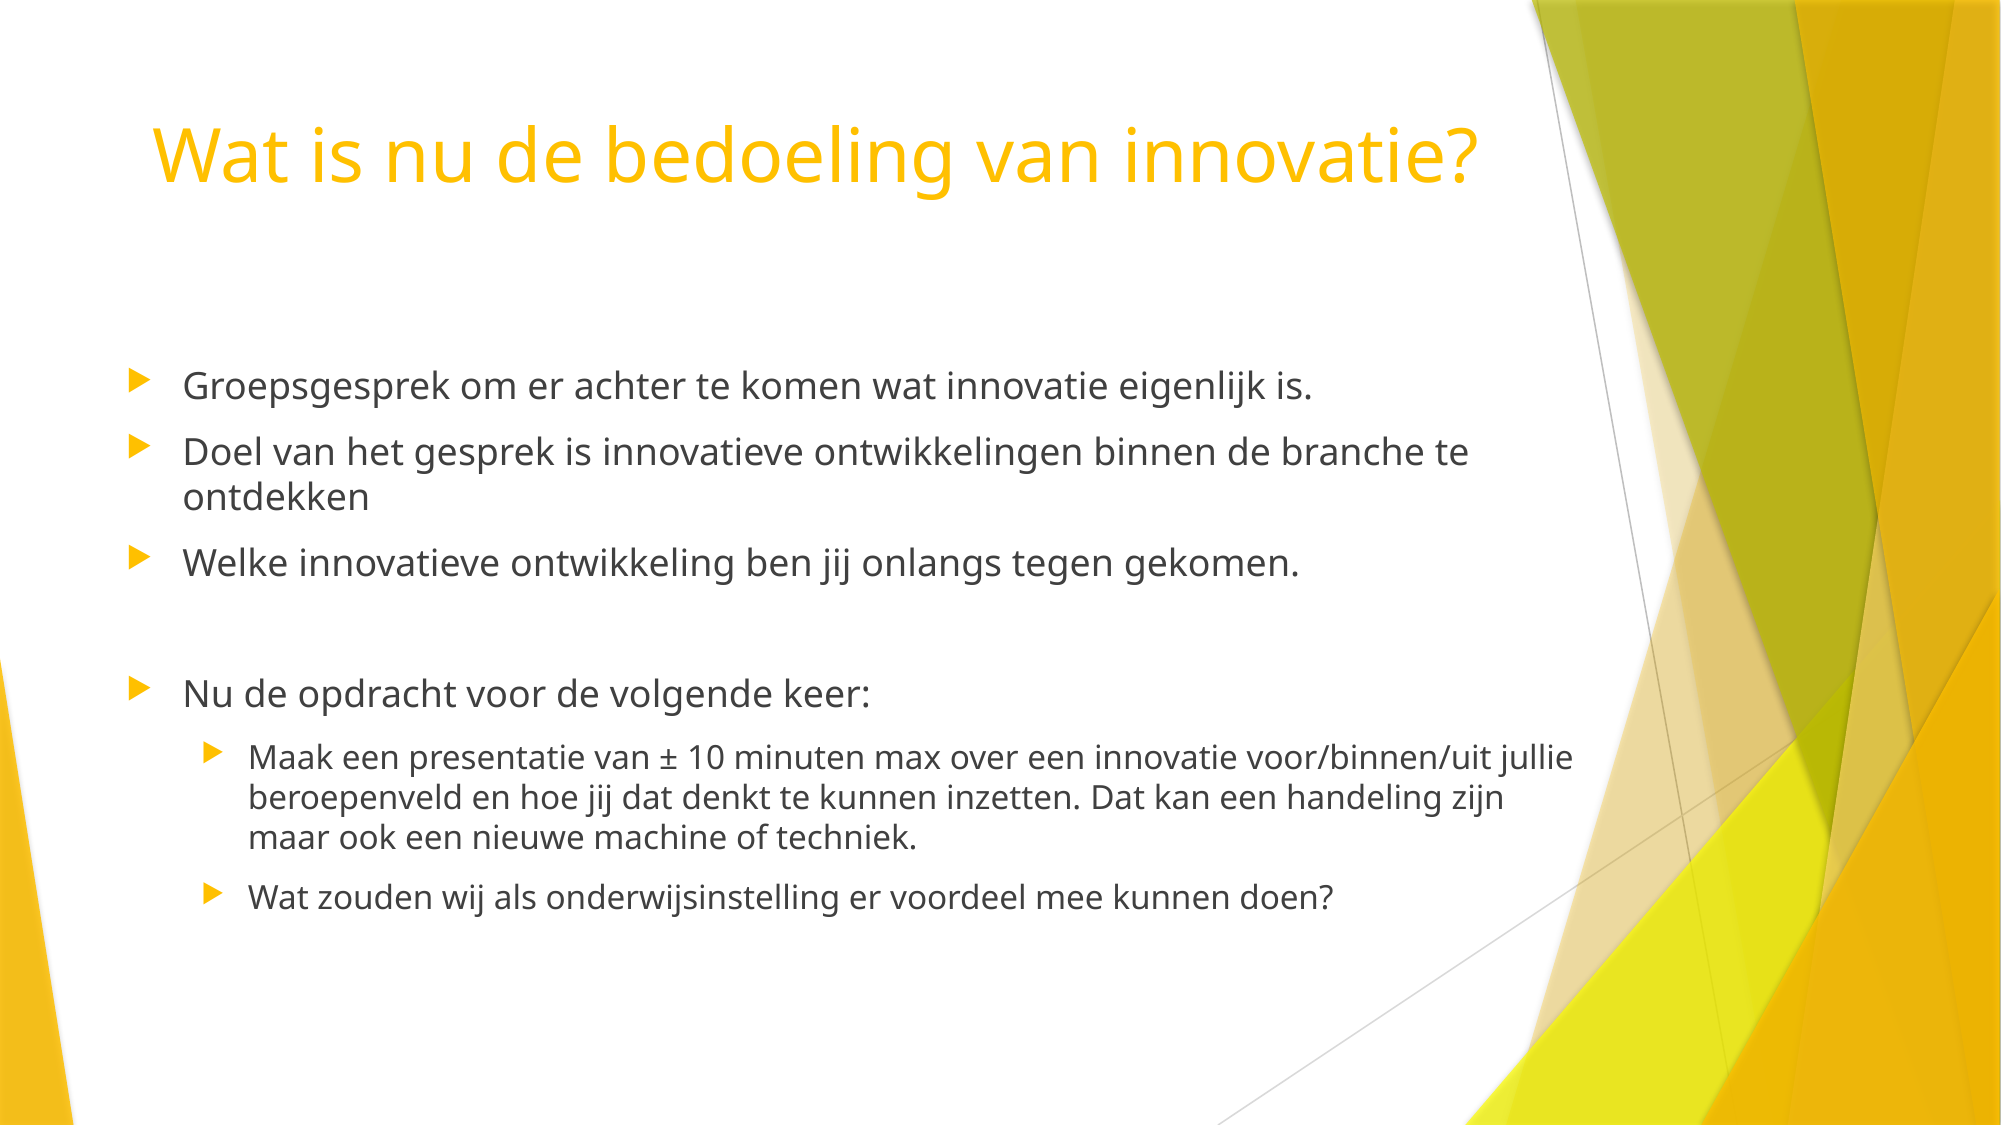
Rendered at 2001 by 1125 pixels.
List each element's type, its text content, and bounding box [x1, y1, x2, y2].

list Groepsgesprek om er achter te komen wat innovatie eigenlijk is. Doel van het gesprek is innovatieve ontwikkelingen binnen de branche te ontdekken Welke innovatieve ontwikkeling ben jij onlangs tegen gekomen. Nu de opdracht voor de volgende keer: Maak een presentatie van ± 10 minuten max over een innovatie voor/binnen/uit jullie beroepenveld en hoe jij dat denkt te kunnen inzetten. Dat kan een handeling zijn maar ook een nieuwe machine of techniek. Wat zouden wij als onderwijsinstelling er voordeel mee kunnen doen? [111, 354, 1592, 992]
title Wat is nu de bedoeling van innovatie? [111, 99, 1522, 317]
